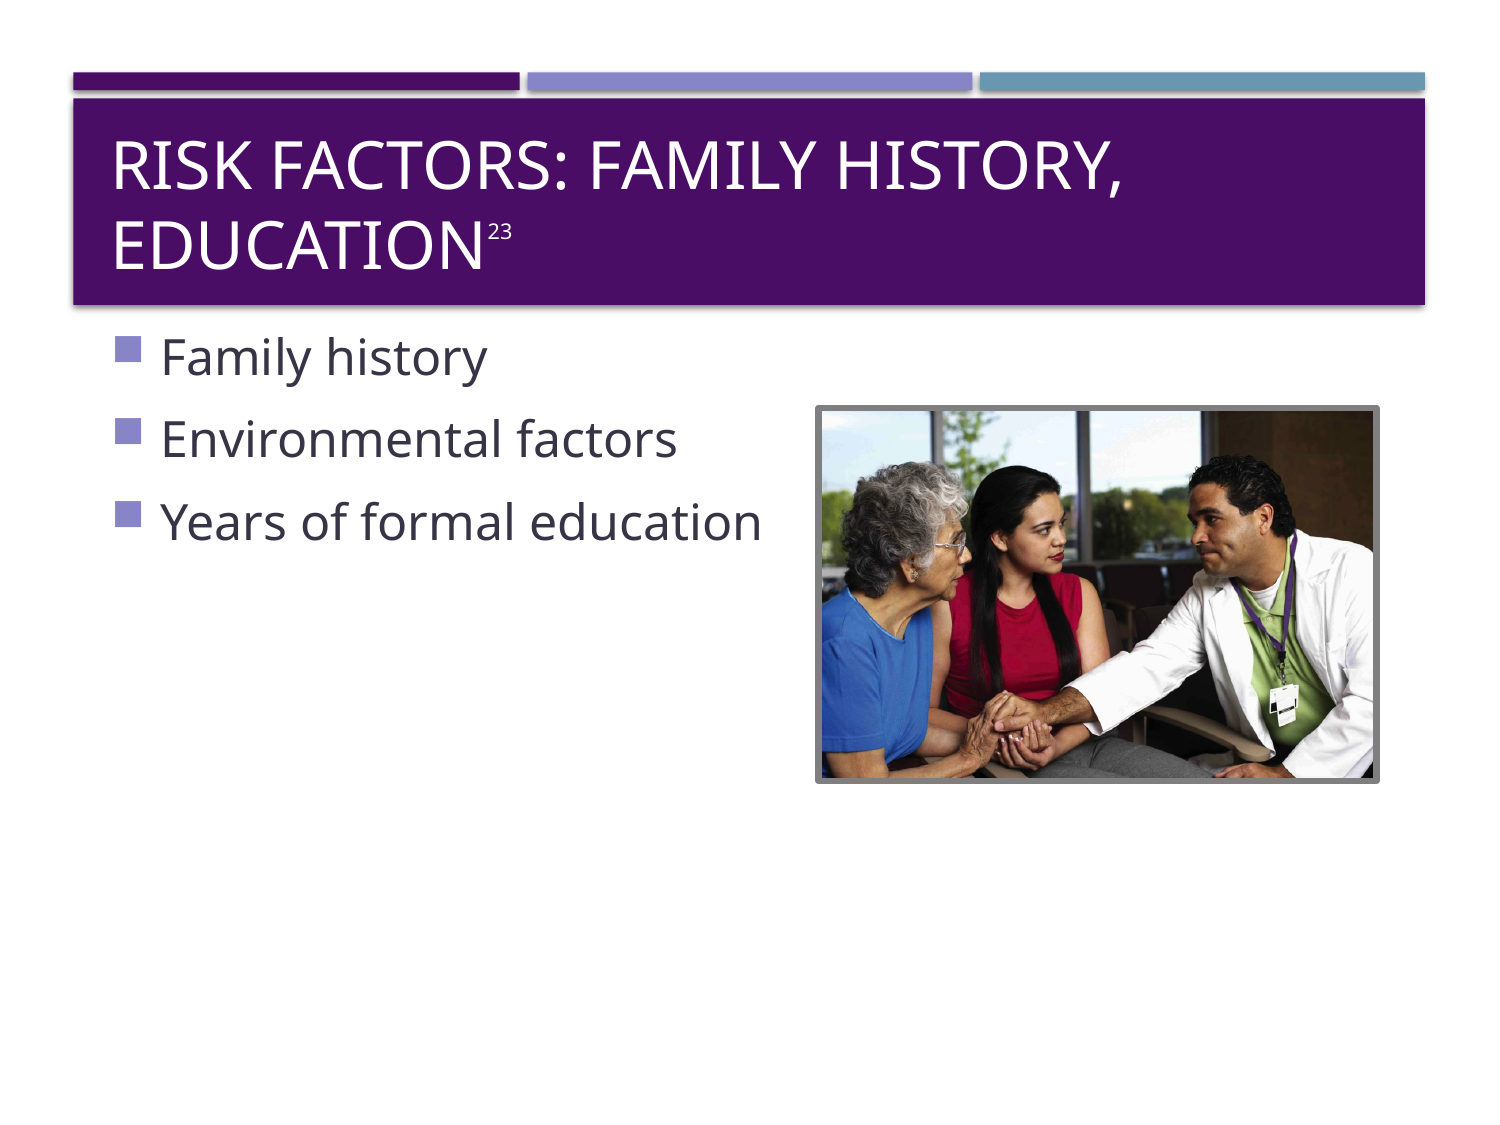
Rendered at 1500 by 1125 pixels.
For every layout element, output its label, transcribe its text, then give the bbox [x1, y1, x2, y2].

list Family history Environmental factors Years of formal education [95, 365, 1406, 962]
title Risk Factors: Family History, Education23 [95, 112, 1406, 291]
picture [821, 410, 1374, 779]
